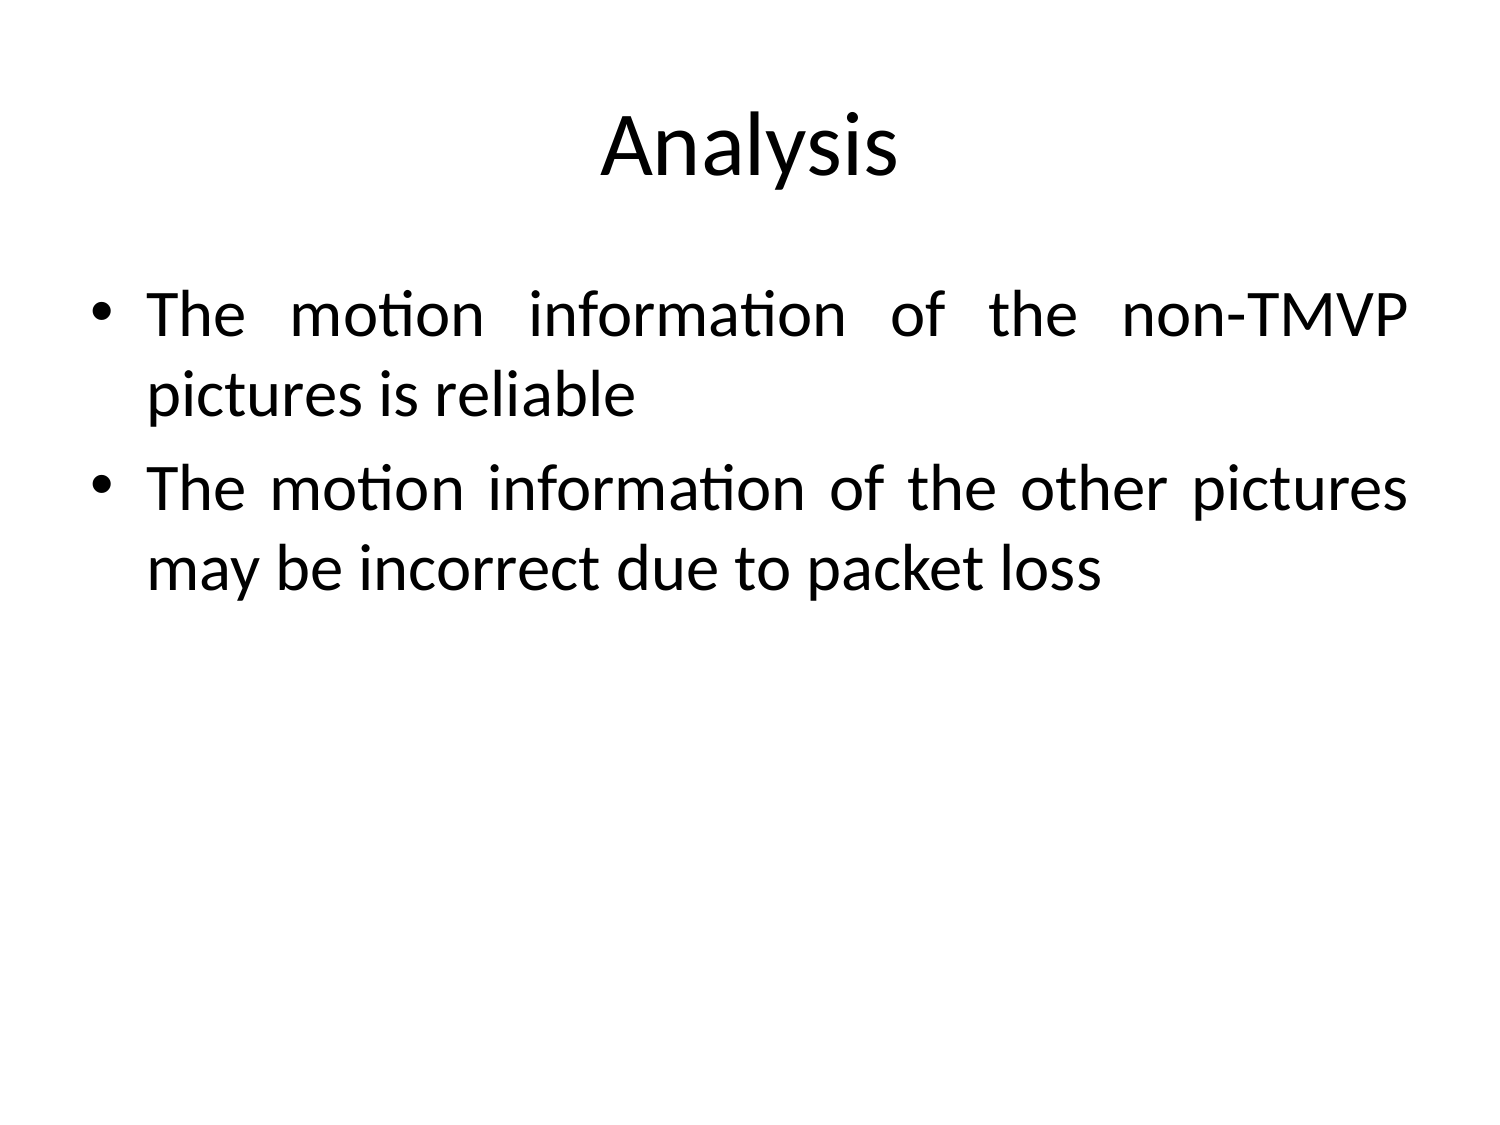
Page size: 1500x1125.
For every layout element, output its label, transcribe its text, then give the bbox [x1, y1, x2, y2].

list The motion information of the non-TMVP pictures is reliable The motion information of the other pictures may be incorrect due to packet loss [75, 262, 1425, 1005]
title Analysis [75, 45, 1425, 233]
